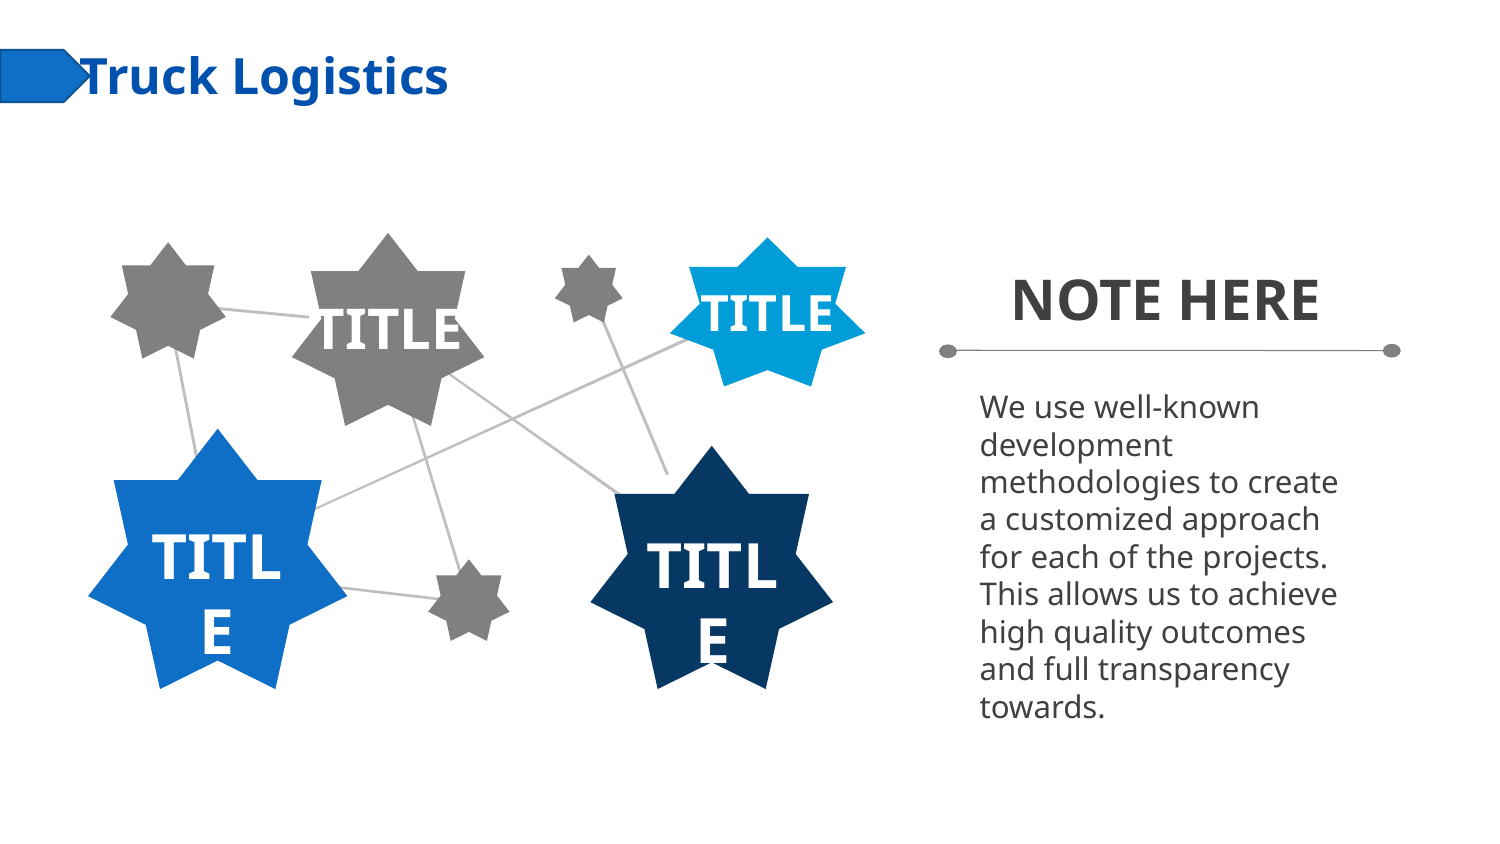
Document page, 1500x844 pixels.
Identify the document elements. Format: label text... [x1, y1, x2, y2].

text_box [170, 304, 698, 602]
text_box [110, 242, 216, 359]
text_box [554, 254, 623, 304]
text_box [590, 445, 834, 690]
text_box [940, 344, 1400, 358]
text_box [428, 602, 510, 641]
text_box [291, 232, 485, 426]
text_box We use well-known development methodologies to create a customized approach for each of the projects. This allows us to achieve high quality outcomes and full transparency towards. [968, 381, 1364, 730]
text_box NOTE HERE [952, 258, 1380, 338]
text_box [669, 237, 866, 387]
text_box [88, 428, 348, 690]
